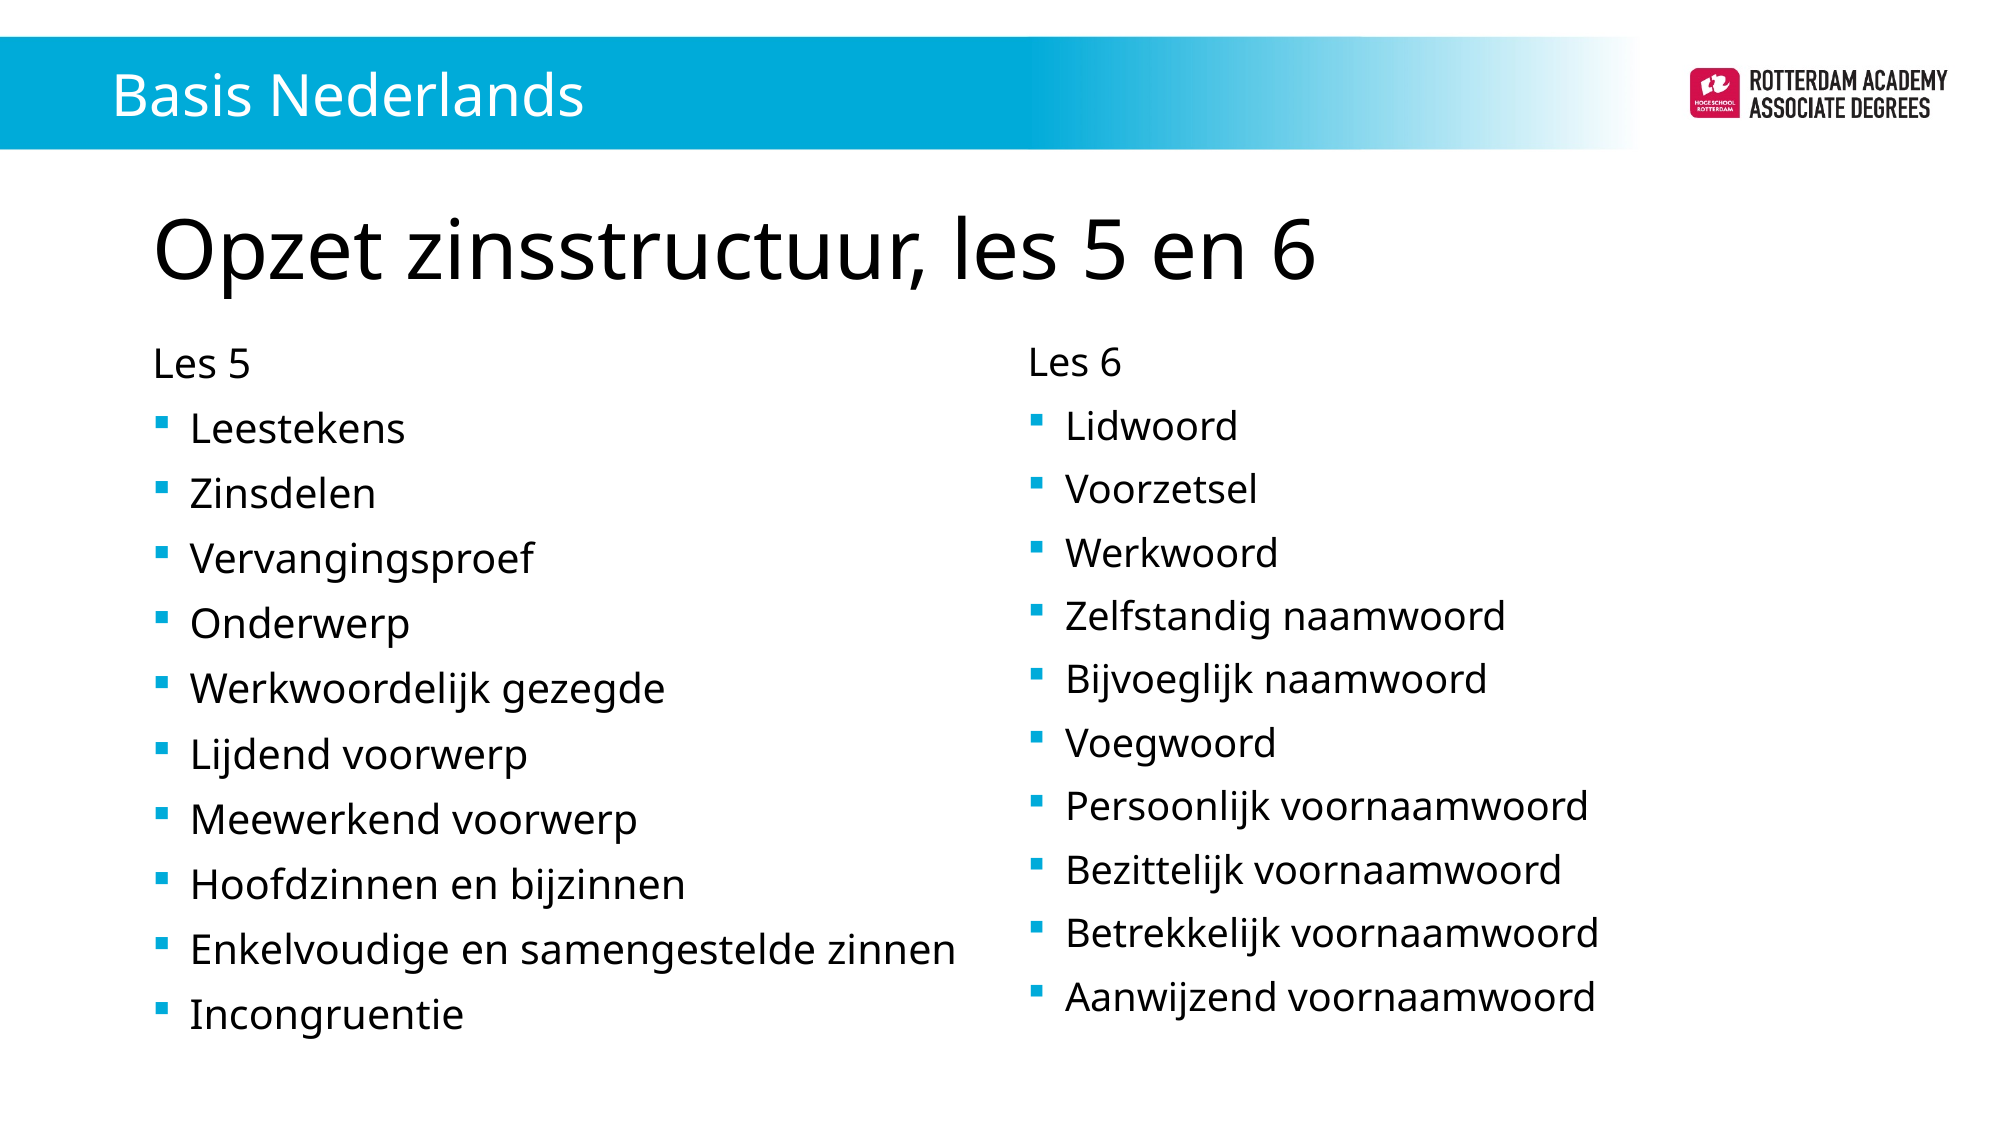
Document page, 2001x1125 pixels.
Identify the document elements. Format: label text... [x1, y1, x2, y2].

list Les 5 Leestekens Zinsdelen Vervangingsproef Onderwerp Werkwoordelijk gezegde Lijdend voorwerp Meewerkend voorwerp Hoofdzinnen en bijzinnen Enkelvoudige en samengestelde zinnen Incongruentie [137, 335, 988, 1049]
picture [0, 0, 2000, 184]
text_box Basis Nederlands [96, 50, 1585, 136]
list Les 6 Lidwoord Voorzetsel Werkwoord Zelfstandig naamwoord Bijvoeglijk naamwoord Voegwoord Persoonlijk voornaamwoord Bezittelijk voornaamwoord Betrekkelijk voornaamwoord Aanwijzend voornaamwoord [1012, 335, 1863, 1049]
title Opzet zinsstructuur, les 5 en 6 [137, 175, 1863, 329]
